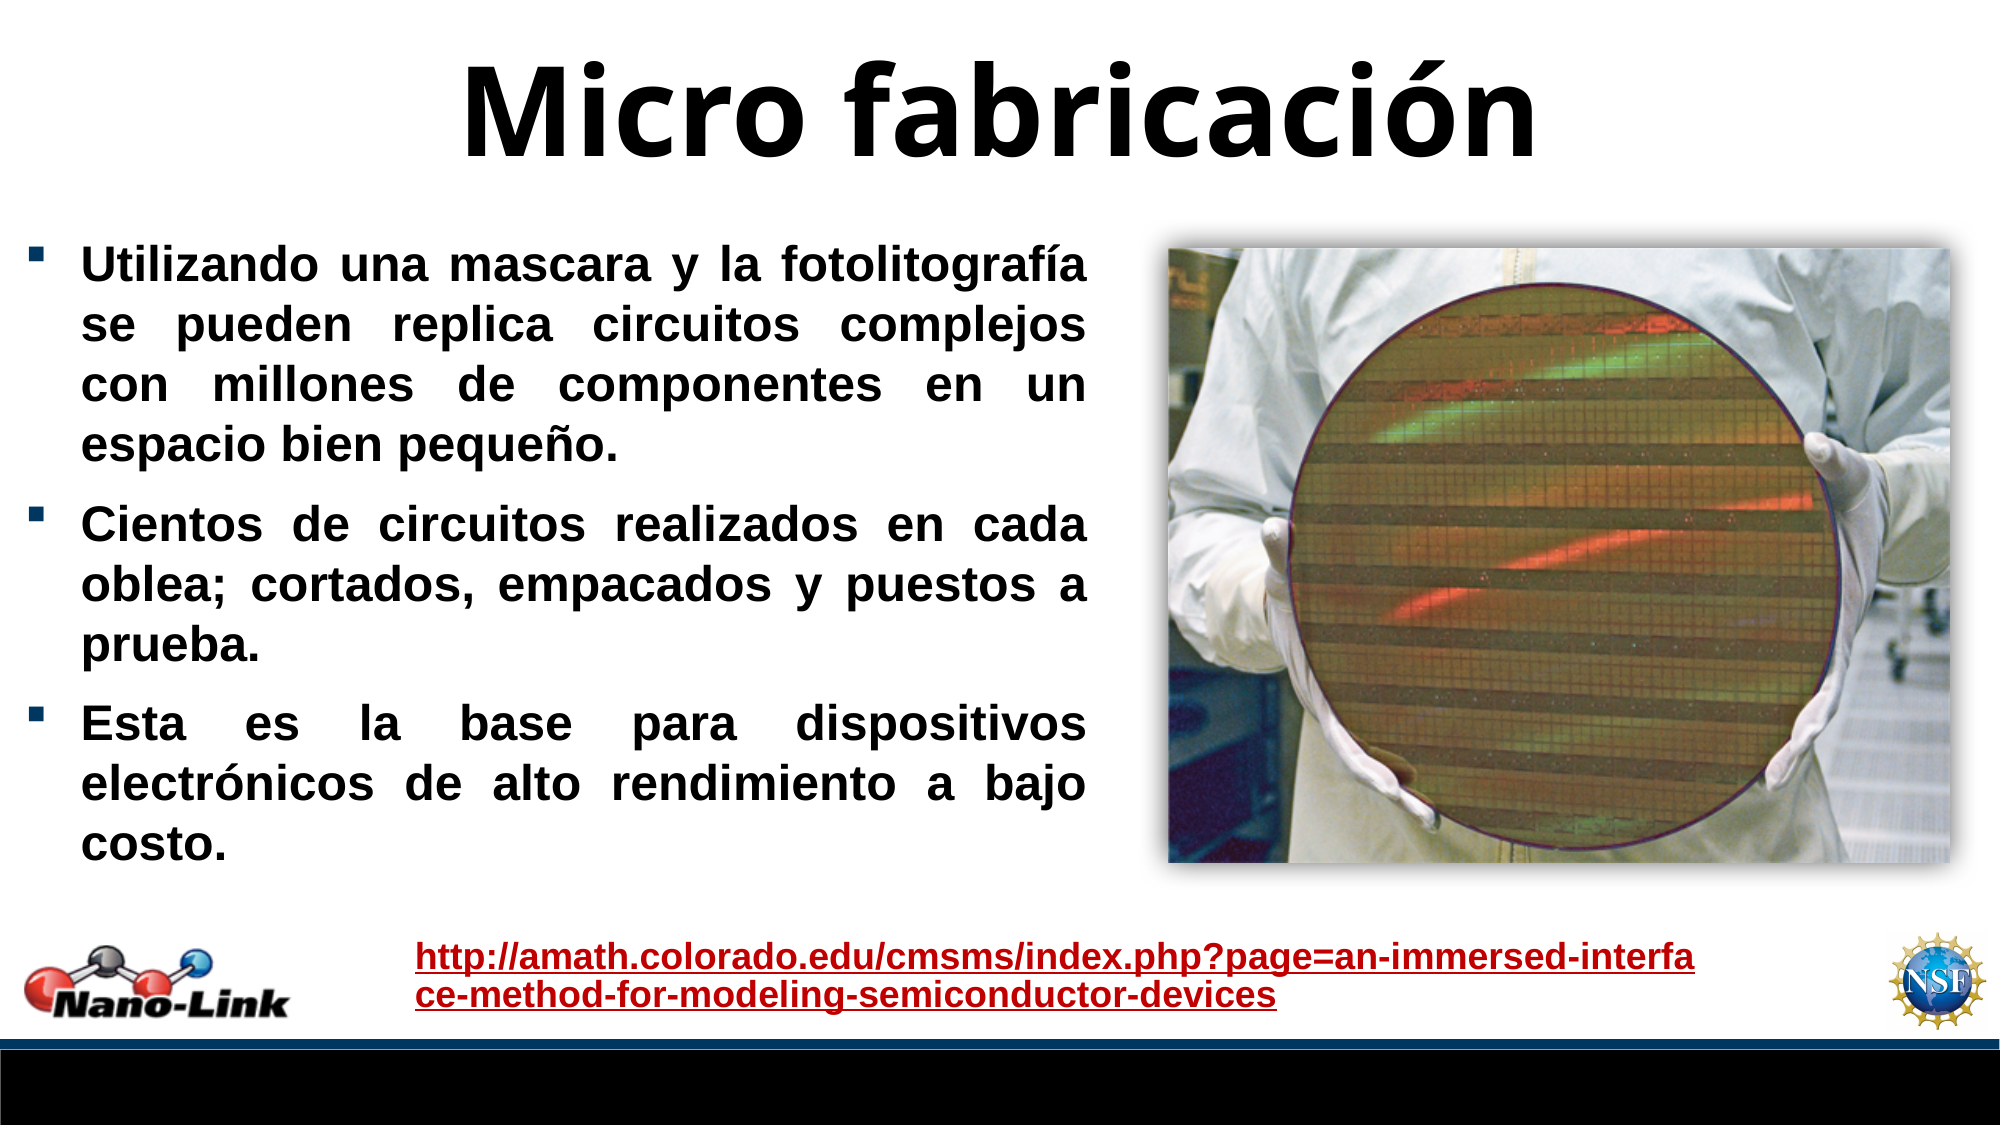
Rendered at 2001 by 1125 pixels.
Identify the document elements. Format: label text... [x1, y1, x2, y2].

picture [1886, 931, 1988, 1032]
text_box Utilizando una mascara y la fotolitografía se pueden replica circuitos complejos con millones de componentes en un espacio bien pequeño. Cientos de circuitos realizados en cada oblea; cortados, empacados y puestos a prueba. Esta es la base para dispositivos electrónicos de alto rendimiento a bajo costo. [24, 223, 1088, 888]
text_box http://amath.colorado.edu/cmsms/index.php?page=an-immersed-interface-method-for-modeling-semiconductor-devices [399, 924, 1713, 985]
picture [1168, 247, 1951, 863]
text_box Micro fabricación [0, 12, 2000, 200]
picture [16, 935, 305, 1032]
